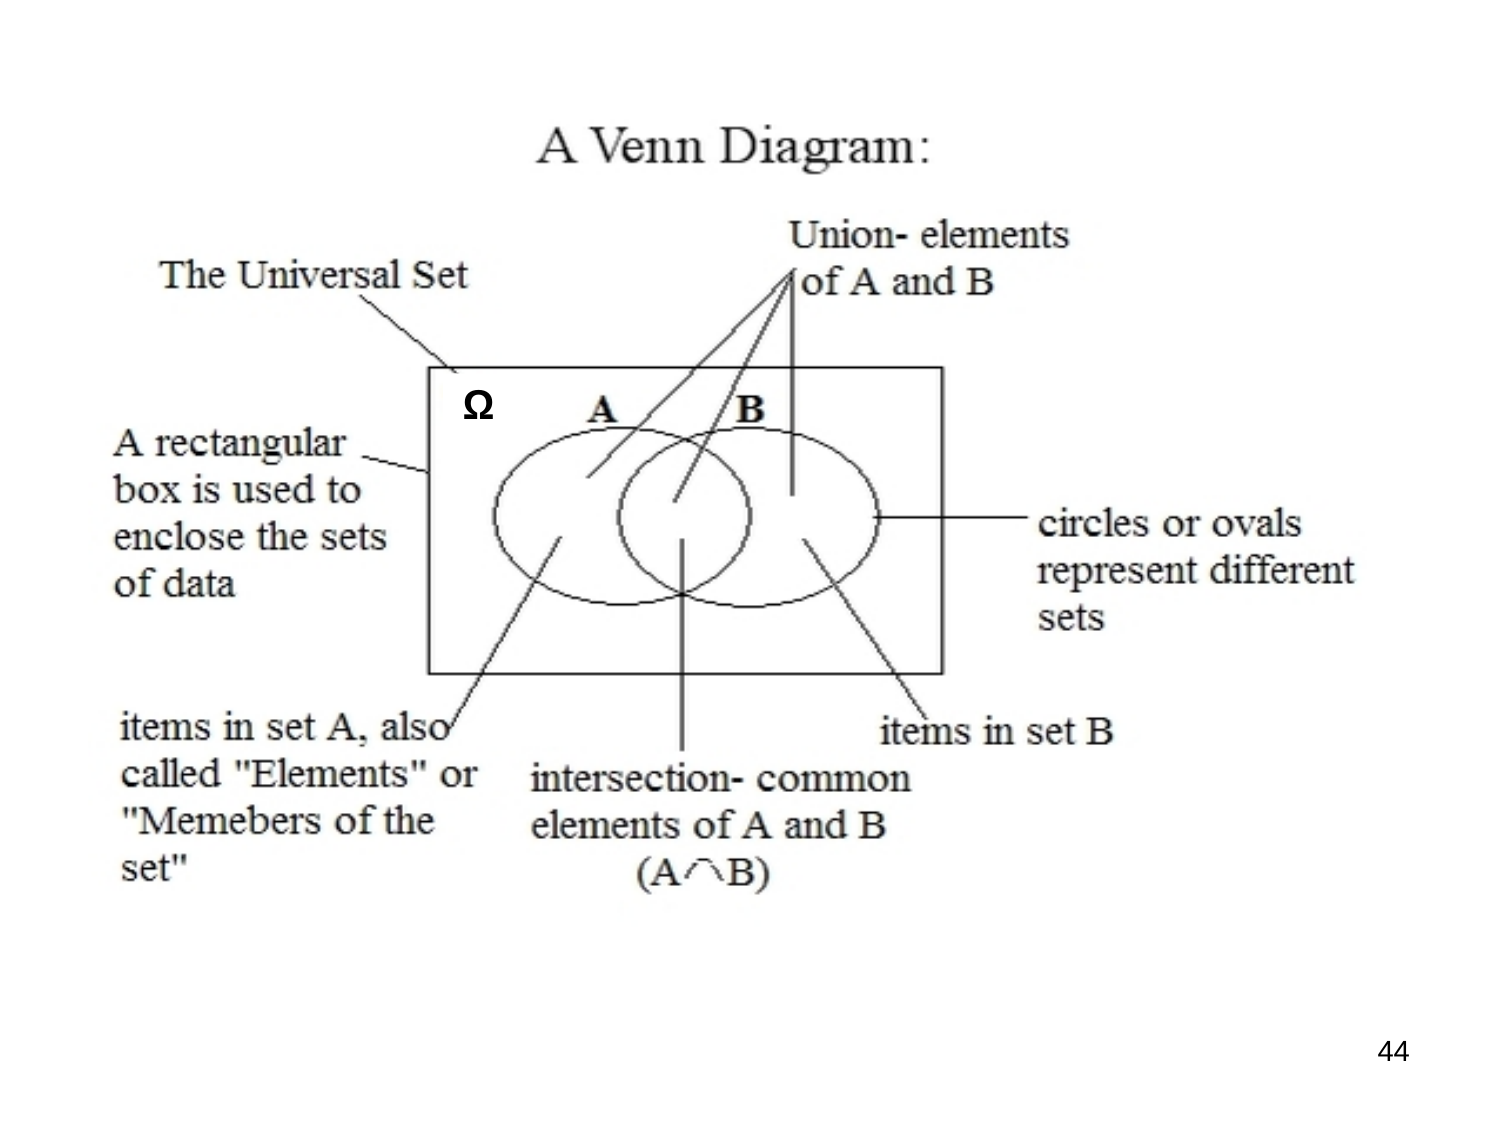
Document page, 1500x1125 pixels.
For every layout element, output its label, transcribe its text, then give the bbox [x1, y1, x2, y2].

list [88, 103, 1377, 1048]
slide_number 44 [1074, 1024, 1426, 1103]
